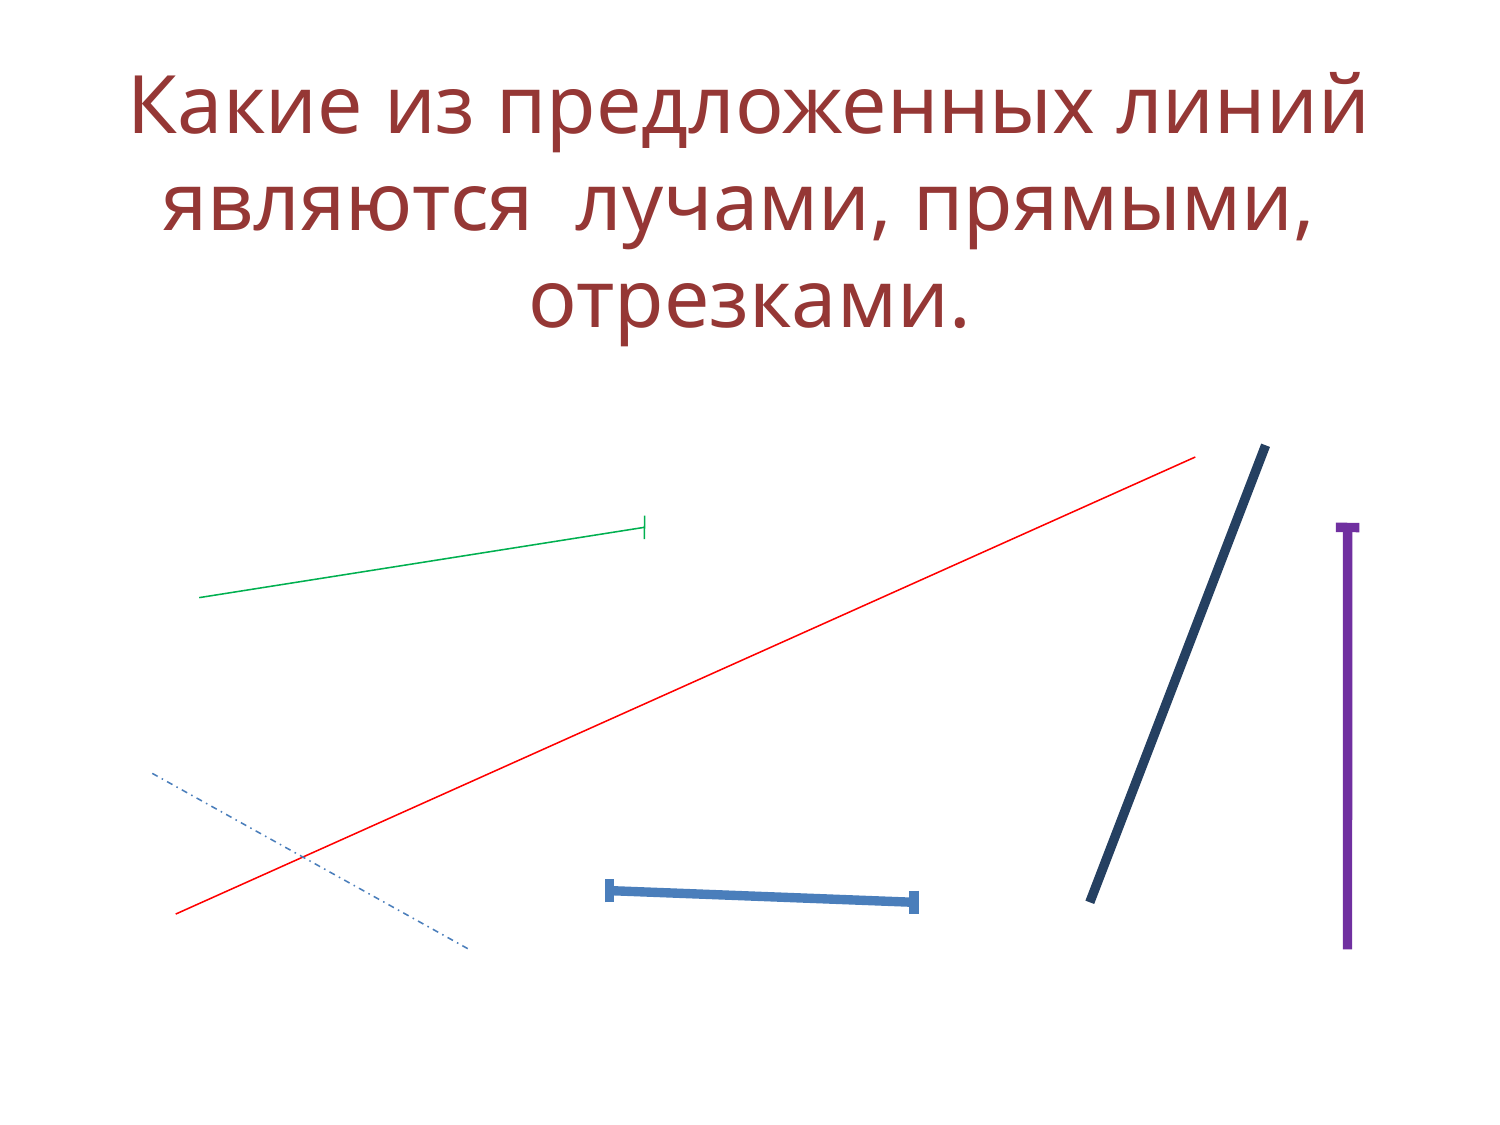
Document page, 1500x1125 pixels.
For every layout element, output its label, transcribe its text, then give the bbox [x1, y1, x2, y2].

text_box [198, 527, 645, 598]
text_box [152, 773, 469, 950]
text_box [175, 456, 1196, 915]
title Какие из предложенных линий являются лучами, прямыми, отрезками. [75, 45, 1425, 352]
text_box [609, 890, 915, 903]
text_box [948, 585, 1407, 762]
